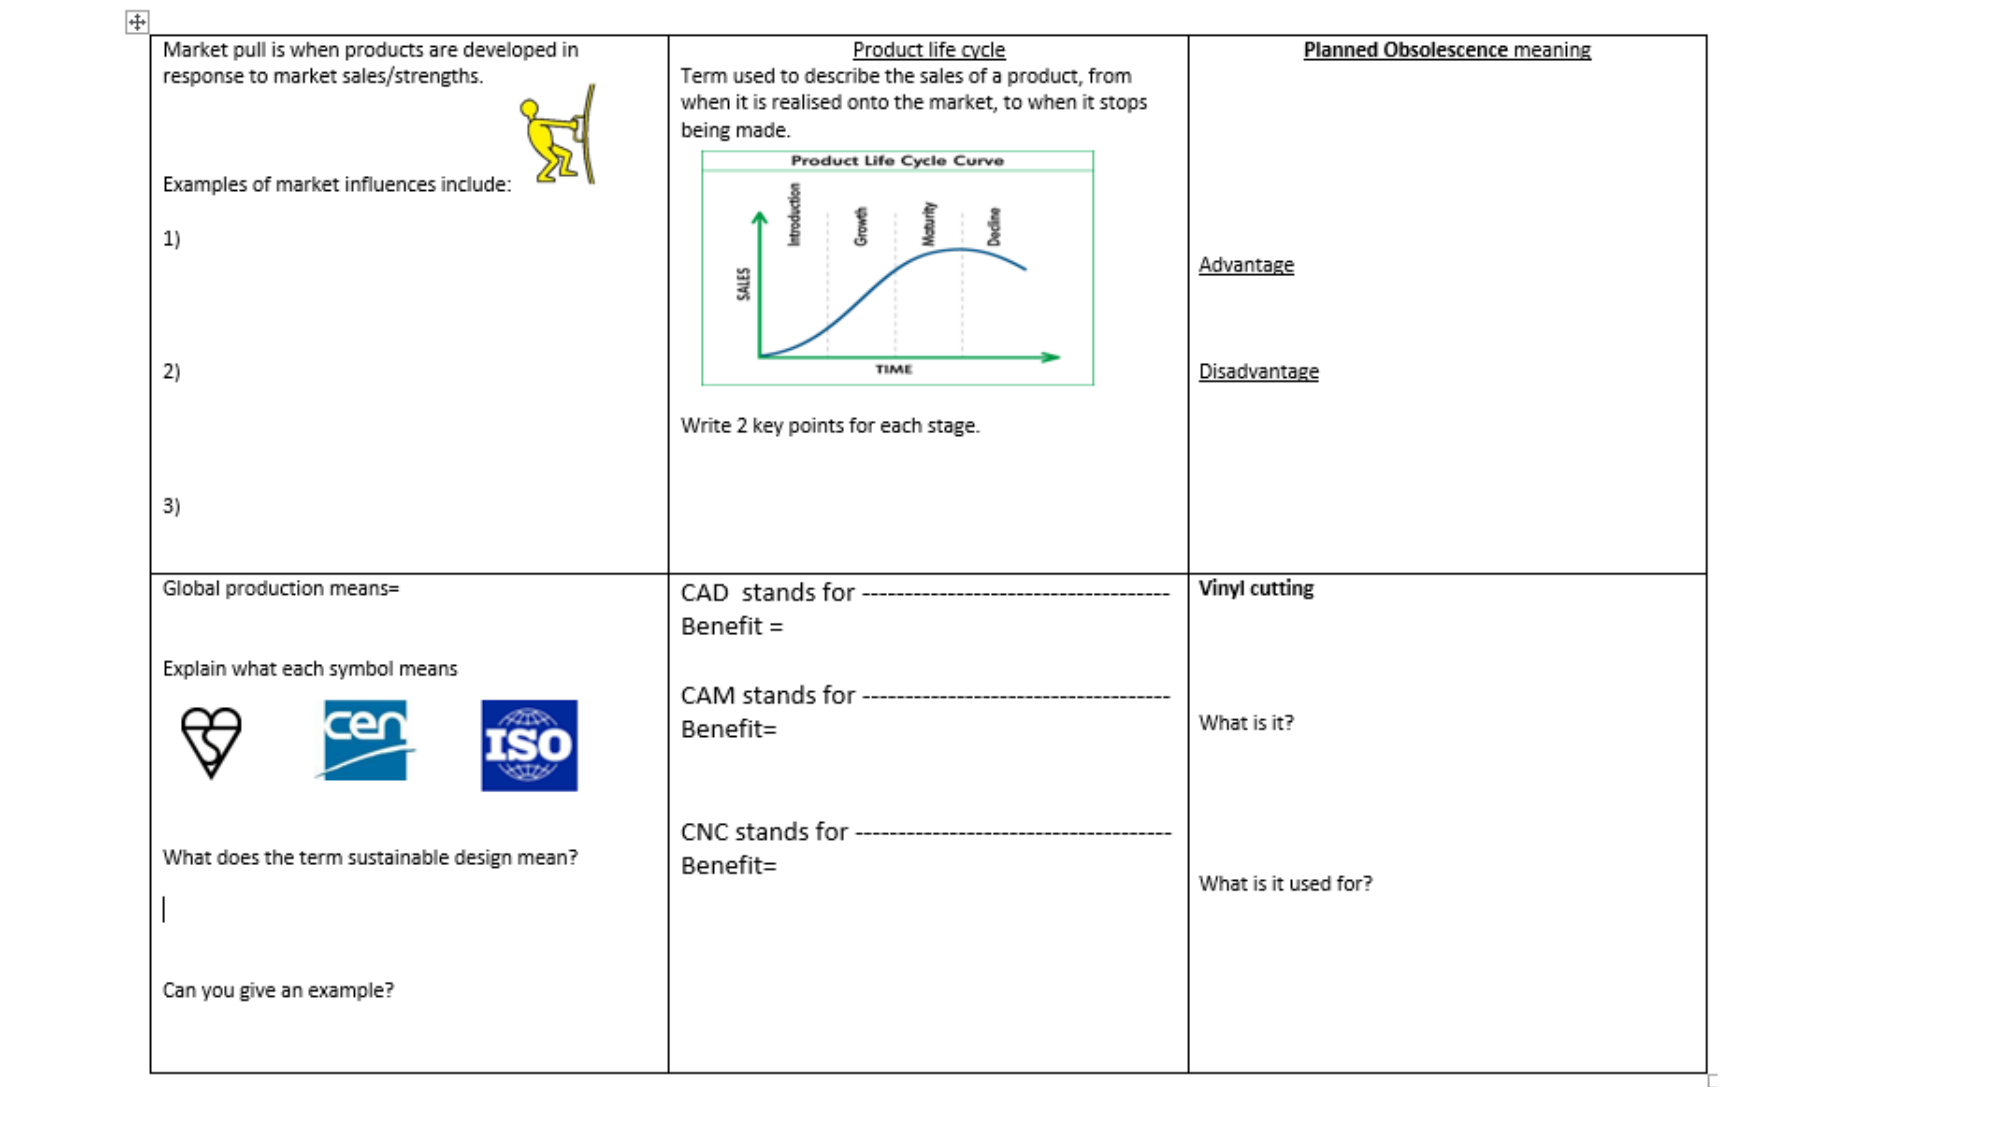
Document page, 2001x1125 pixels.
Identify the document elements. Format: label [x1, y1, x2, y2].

picture [122, 0, 1718, 1087]
